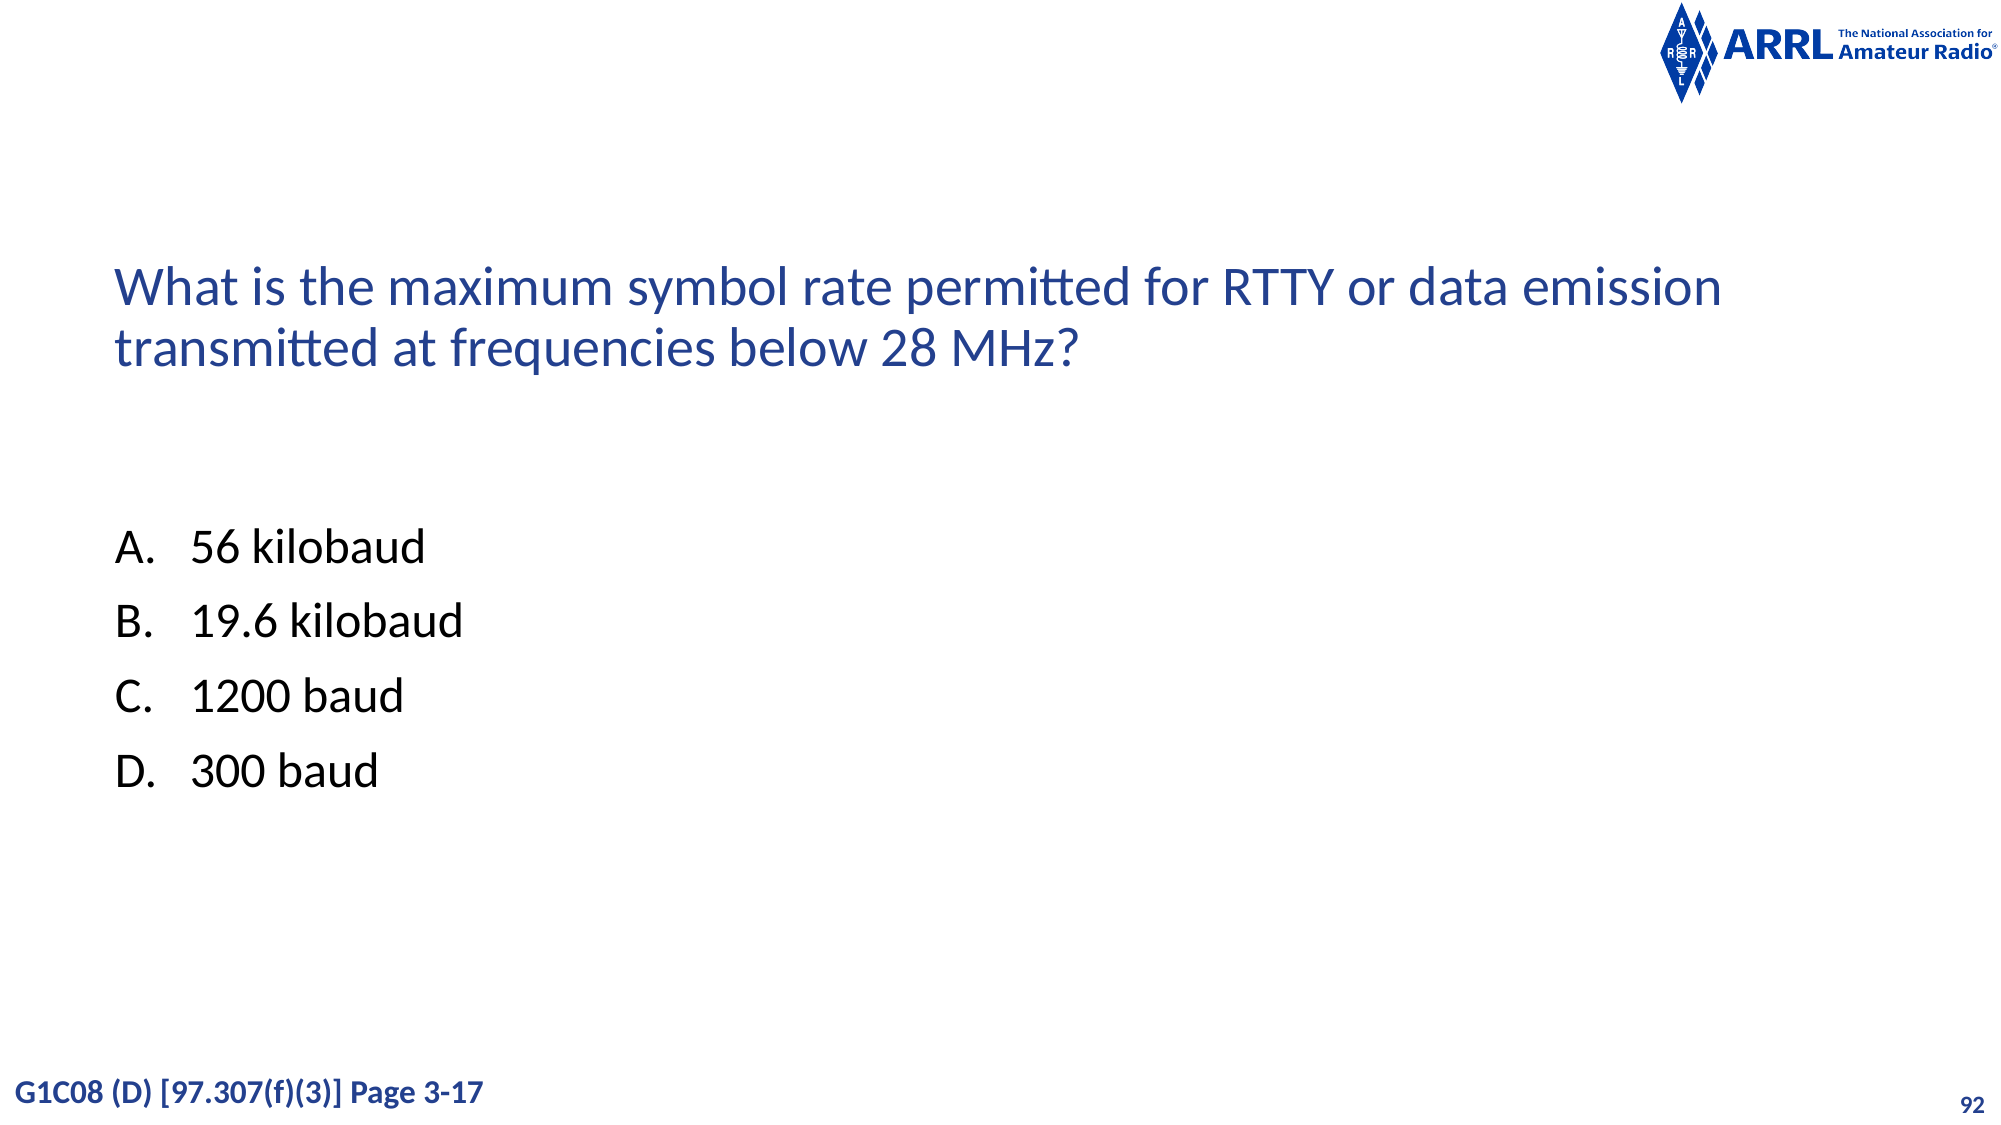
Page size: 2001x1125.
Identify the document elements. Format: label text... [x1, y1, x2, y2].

title What is the maximum symbol rate permitted for RTTY or data emission transmitted at frequencies below 28 MHz? [99, 249, 1900, 388]
text_box 92 [1899, 1081, 2000, 1125]
text_box G1C08 (D) [97.307(f)(3)] Page 3-17 [0, 1062, 1313, 1118]
list 56 kilobaud 19.6 kilobaud 1200 baud 300 baud [99, 512, 1900, 1005]
picture [1658, 0, 1999, 106]
